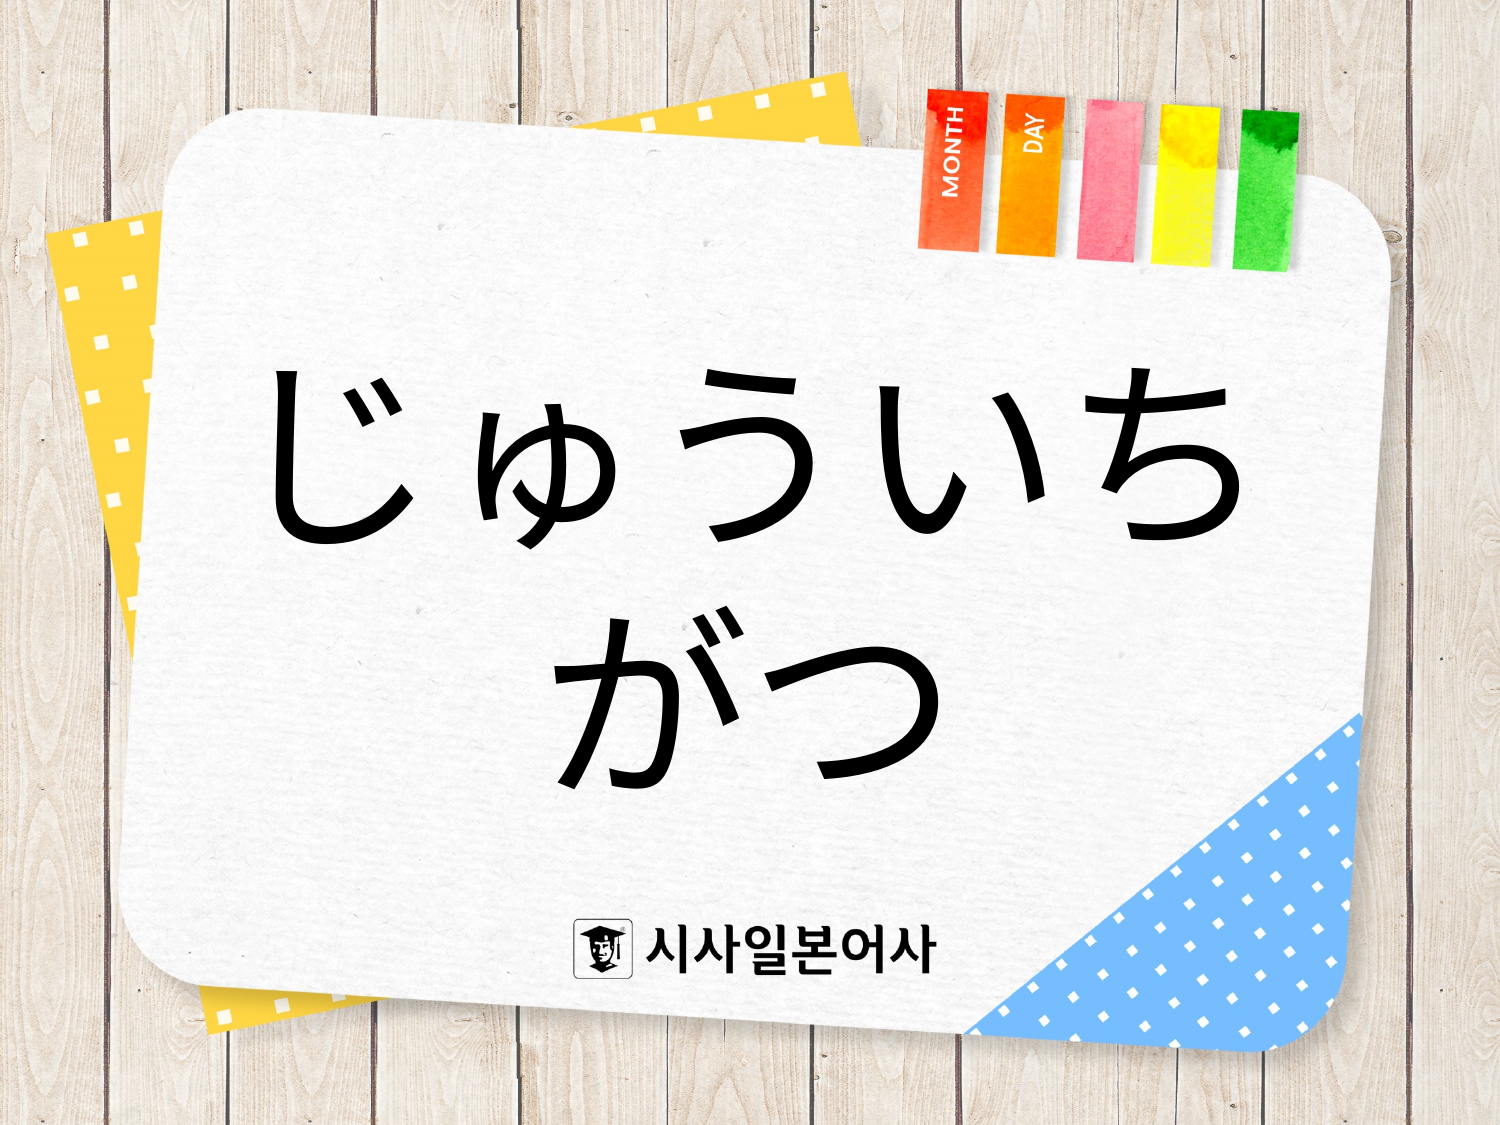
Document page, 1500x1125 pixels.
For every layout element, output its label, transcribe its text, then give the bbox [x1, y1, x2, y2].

title じゅういち がつ [75, 338, 1425, 811]
picture [0, 0, 1500, 1125]
